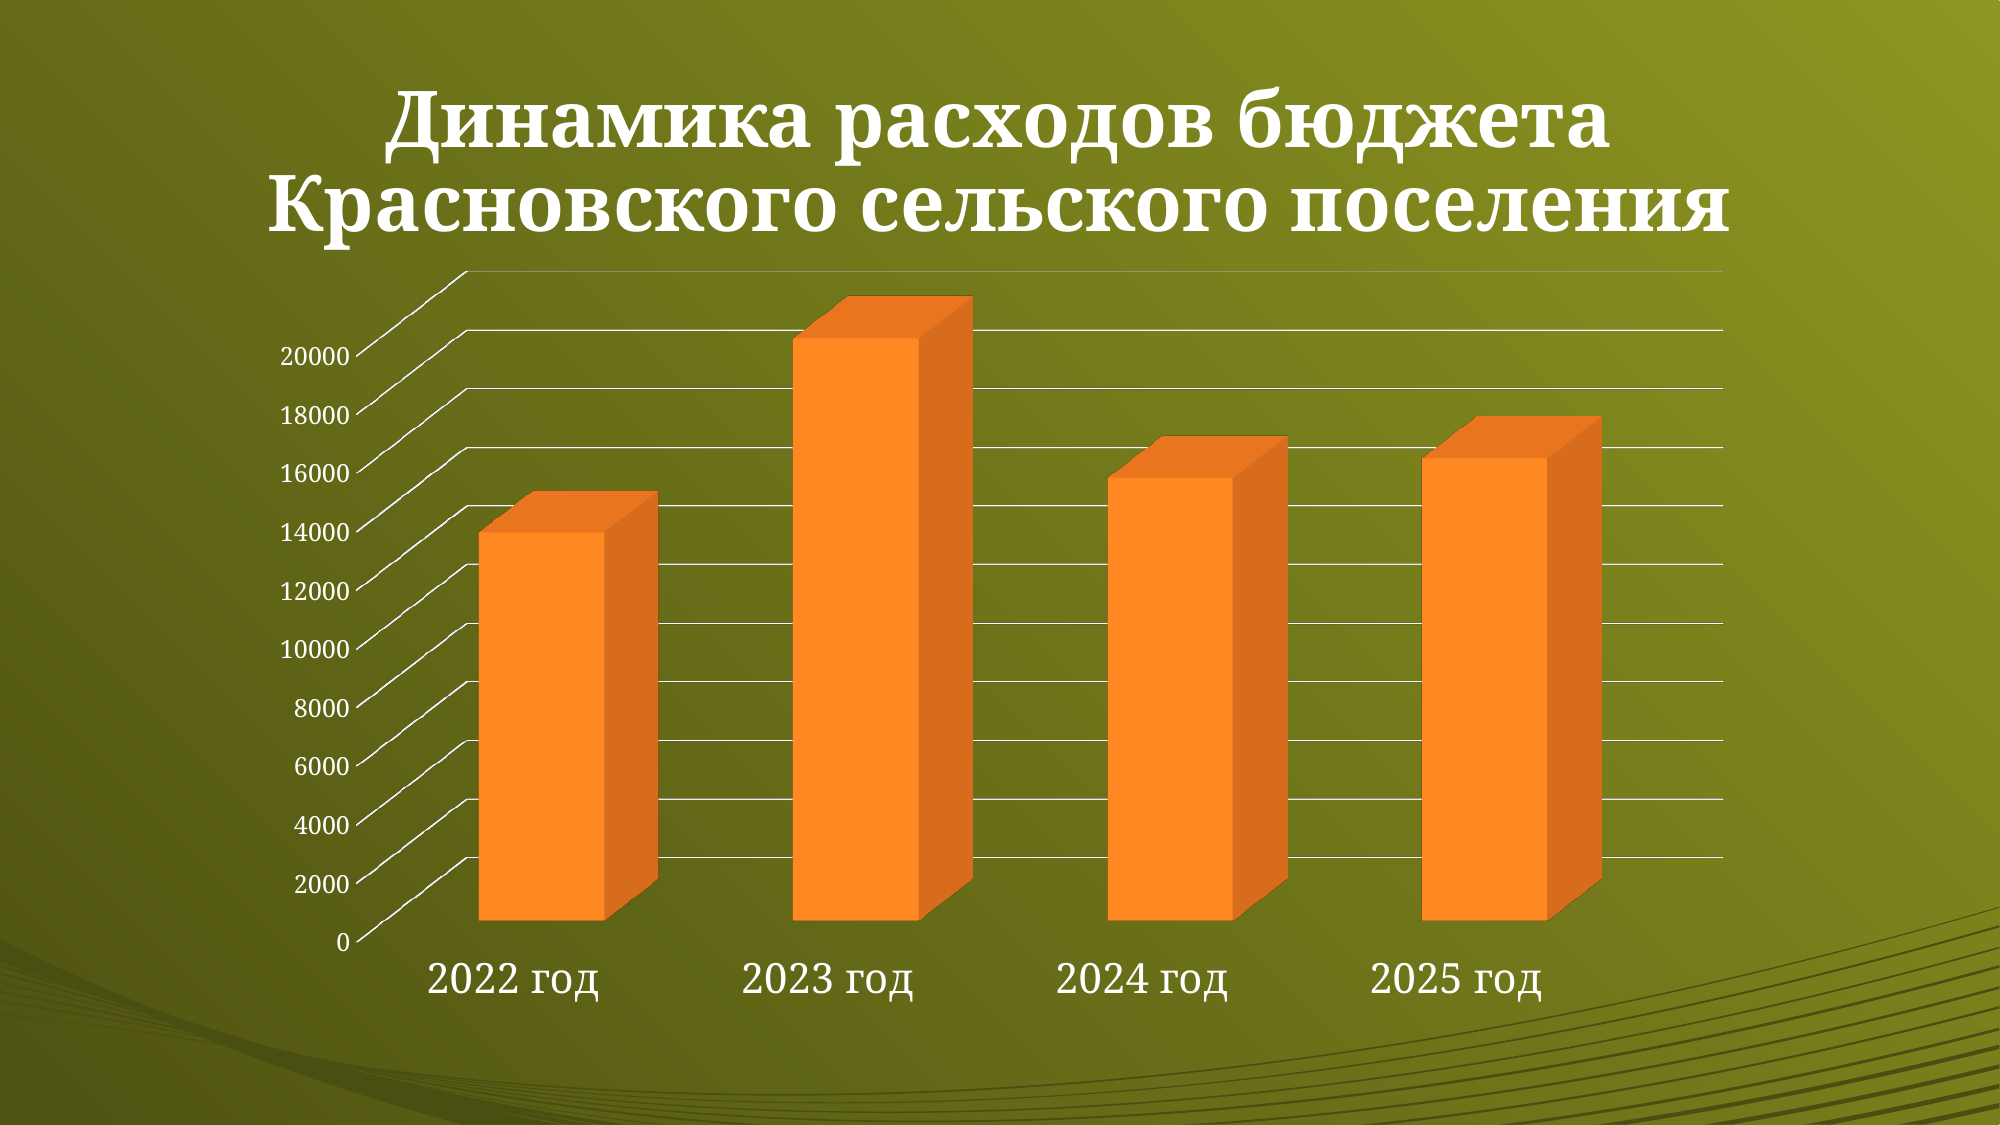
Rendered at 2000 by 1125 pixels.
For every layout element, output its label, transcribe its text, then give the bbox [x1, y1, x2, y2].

chart [249, 256, 1750, 1024]
title Динамика расходов бюджета Красновского сельского поселения [249, 65, 1750, 250]
